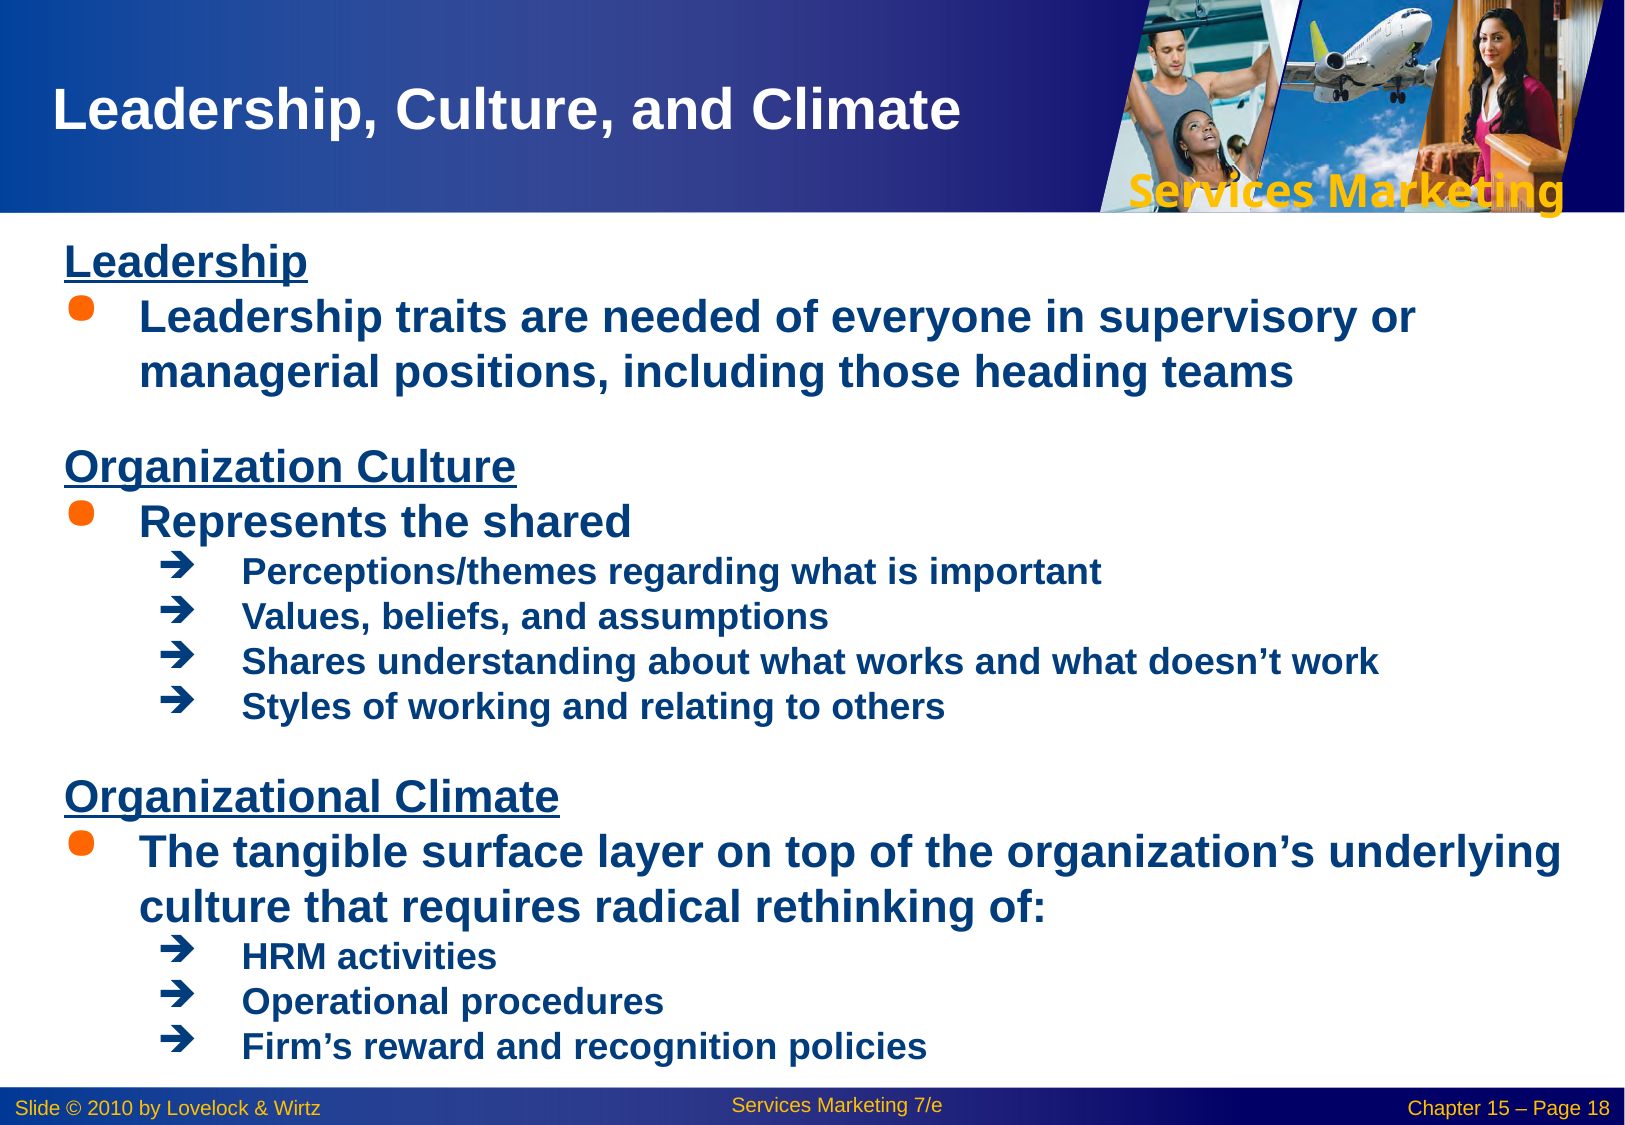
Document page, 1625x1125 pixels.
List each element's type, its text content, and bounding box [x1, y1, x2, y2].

title Leadership, Culture, and Climate [36, 37, 1088, 176]
list Leadership Leadership traits are needed of everyone in supervisory or managerial positions, including those heading teams Organization Culture Represents the shared Perceptions/themes regarding what is important Values, beliefs, and assumptions Shares understanding about what works and what doesn’t work Styles of working and relating to others Organizational Climate The tangible surface layer on top of the organization’s underlying culture that requires radical rethinking of: HRM activities Operational procedures Firm’s reward and recognition policies [49, 224, 1588, 1013]
picture [1546, 187, 1556, 202]
picture [1162, 186, 1172, 192]
picture [1100, 0, 1604, 213]
